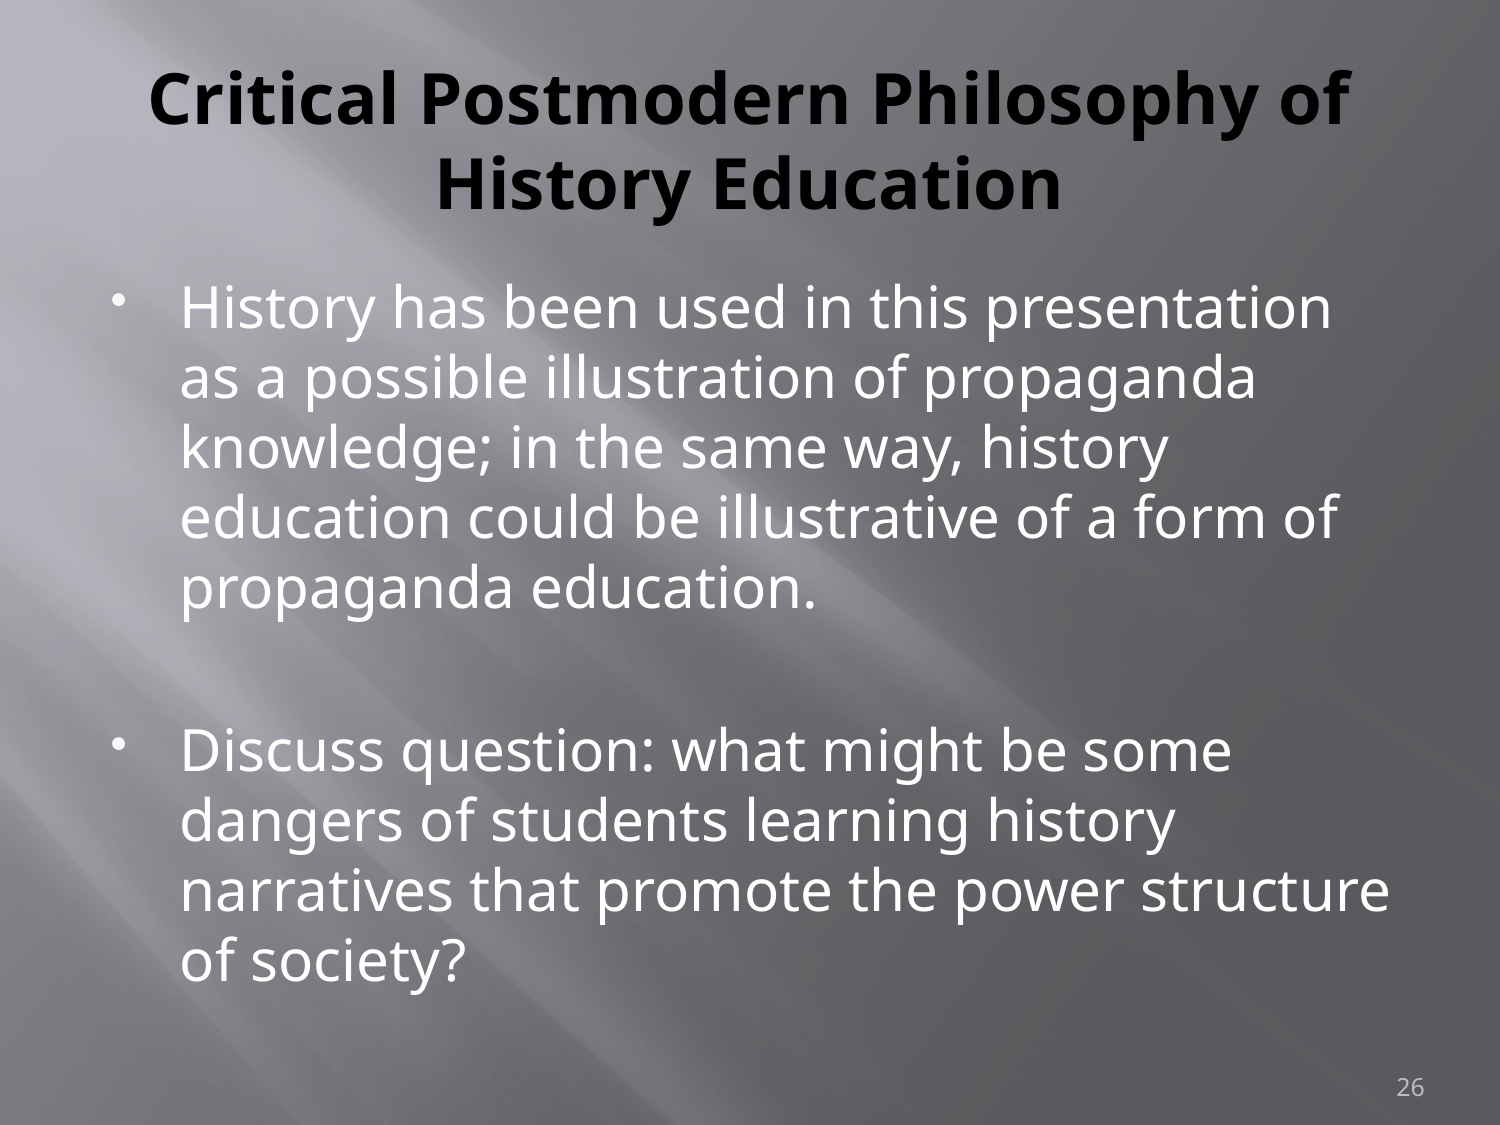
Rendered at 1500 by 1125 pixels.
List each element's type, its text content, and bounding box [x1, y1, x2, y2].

title Critical Postmodern Philosophy of History Education [75, 45, 1425, 233]
list History has been used in this presentation as a possible illustration of propaganda knowledge; in the same way, history education could be illustrative of a form of propaganda education. Discuss question: what might be some dangers of students learning history narratives that promote the power structure of society? [75, 262, 1425, 1035]
slide_number 26 [1299, 1052, 1425, 1113]
